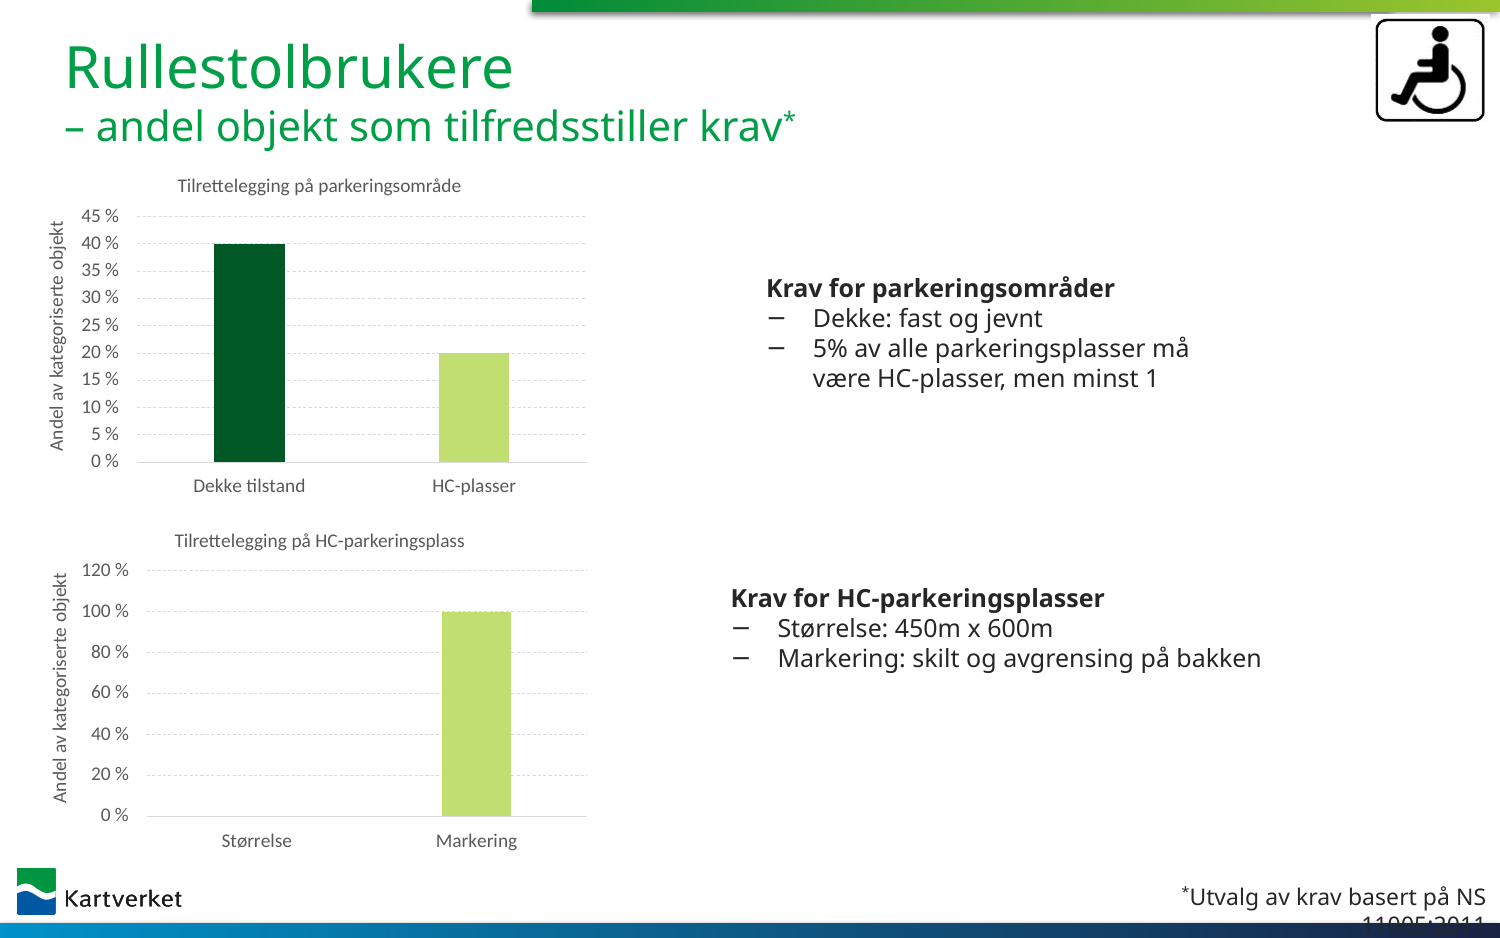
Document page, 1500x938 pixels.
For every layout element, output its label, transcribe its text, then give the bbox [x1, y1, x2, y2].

picture [1371, 13, 1491, 127]
picture [41, 166, 598, 505]
text_box Krav for parkeringsområder Dekke: fast og jevnt 5% av alle parkeringsplasser må være HC-plasser, men minst 1 [751, 264, 1232, 400]
text_box Rullestolbrukere – andel objekt som tilfredsstiller krav* [49, 23, 1431, 158]
picture [41, 520, 598, 859]
text_box Krav for HC-parkeringsplasser Størrelse: 450m x 600m Markering: skilt og avgrensing på bakken [715, 574, 1278, 680]
text_box *Utvalg av krav basert på NS 11005:2011 [1068, 873, 1500, 938]
